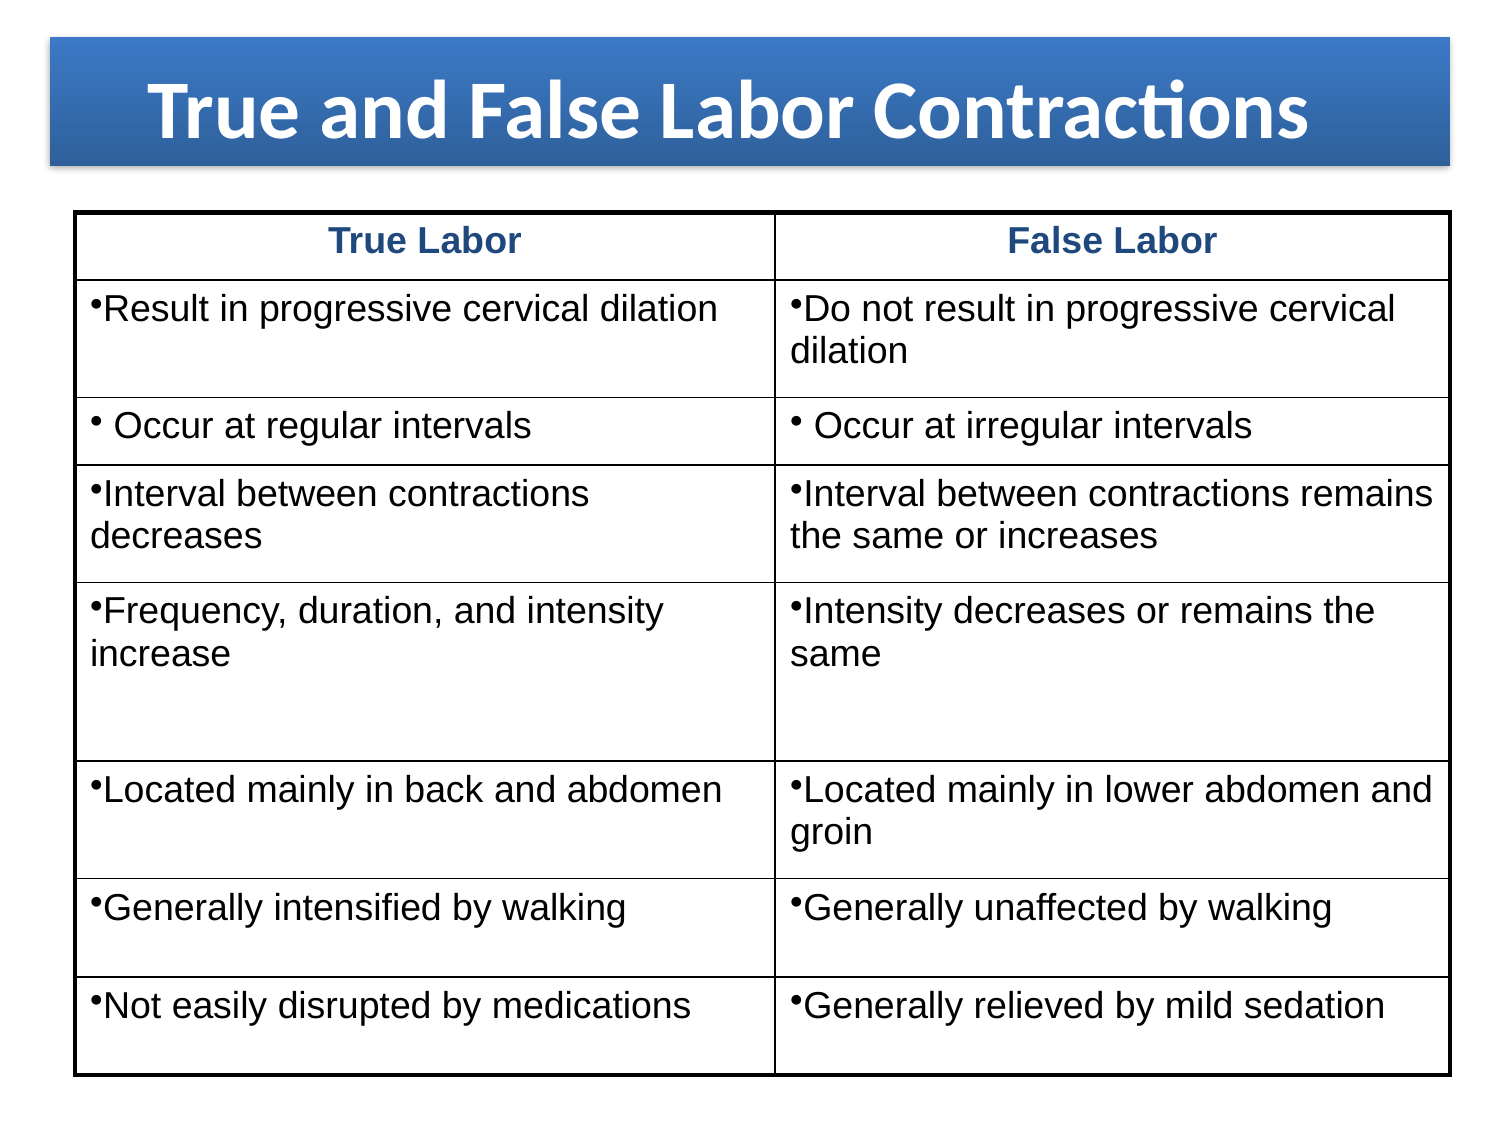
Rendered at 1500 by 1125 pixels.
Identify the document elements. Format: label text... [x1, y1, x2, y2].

table_cell Generally unaffected by walking [776, 879, 1448, 976]
table_header True Labor [77, 215, 774, 279]
table_cell Generally relieved by mild sedation [776, 978, 1448, 1073]
table_cell Frequency, duration, and intensity increase [77, 583, 774, 760]
table_cell Do not result in progressive cervical dilation [776, 281, 1448, 397]
table_cell Generally intensified by walking [77, 879, 774, 976]
table_cell Located mainly in lower abdomen and groin [776, 762, 1448, 878]
table_cell Interval between contractions decreases [77, 466, 774, 582]
table_cell Intensity decreases or remains the same [776, 583, 1448, 760]
table_cell Result in progressive cervical dilation [77, 281, 774, 397]
table_cell Occur at regular intervals [77, 398, 774, 464]
table_cell Not easily disrupted by medications [77, 978, 774, 1073]
table_cell Occur at irregular intervals [776, 398, 1448, 464]
title True and False Labor Contractions [50, 37, 1450, 166]
table_cell Located mainly in back and abdomen [77, 762, 774, 878]
table_cell Interval between contractions remains the same or increases [776, 466, 1448, 582]
table_header False Labor [776, 215, 1448, 279]
